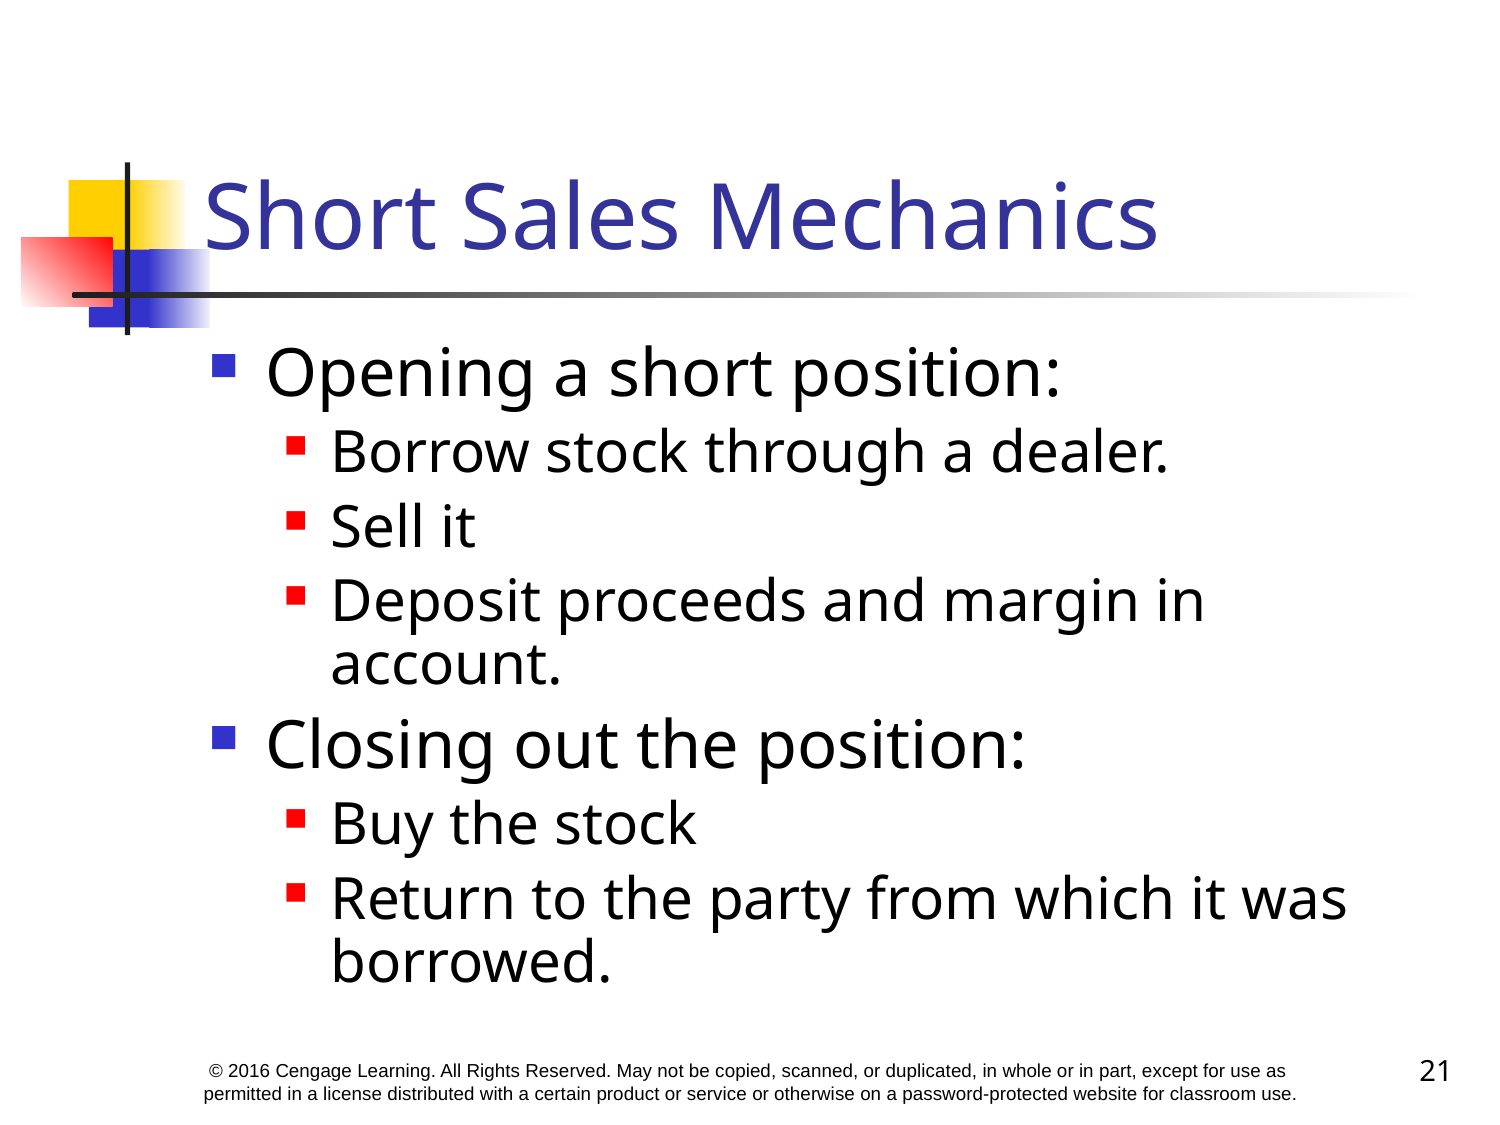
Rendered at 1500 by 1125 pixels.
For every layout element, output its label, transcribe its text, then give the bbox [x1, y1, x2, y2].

list Opening a short position: Borrow stock through a dealer. Sell it Deposit proceeds and margin in account. Closing out the position: Buy the stock Return to the party from which it was borrowed. [193, 330, 1470, 1007]
slide_number 21 [1154, 1023, 1468, 1100]
title Short Sales Mechanics [188, 34, 1468, 276]
